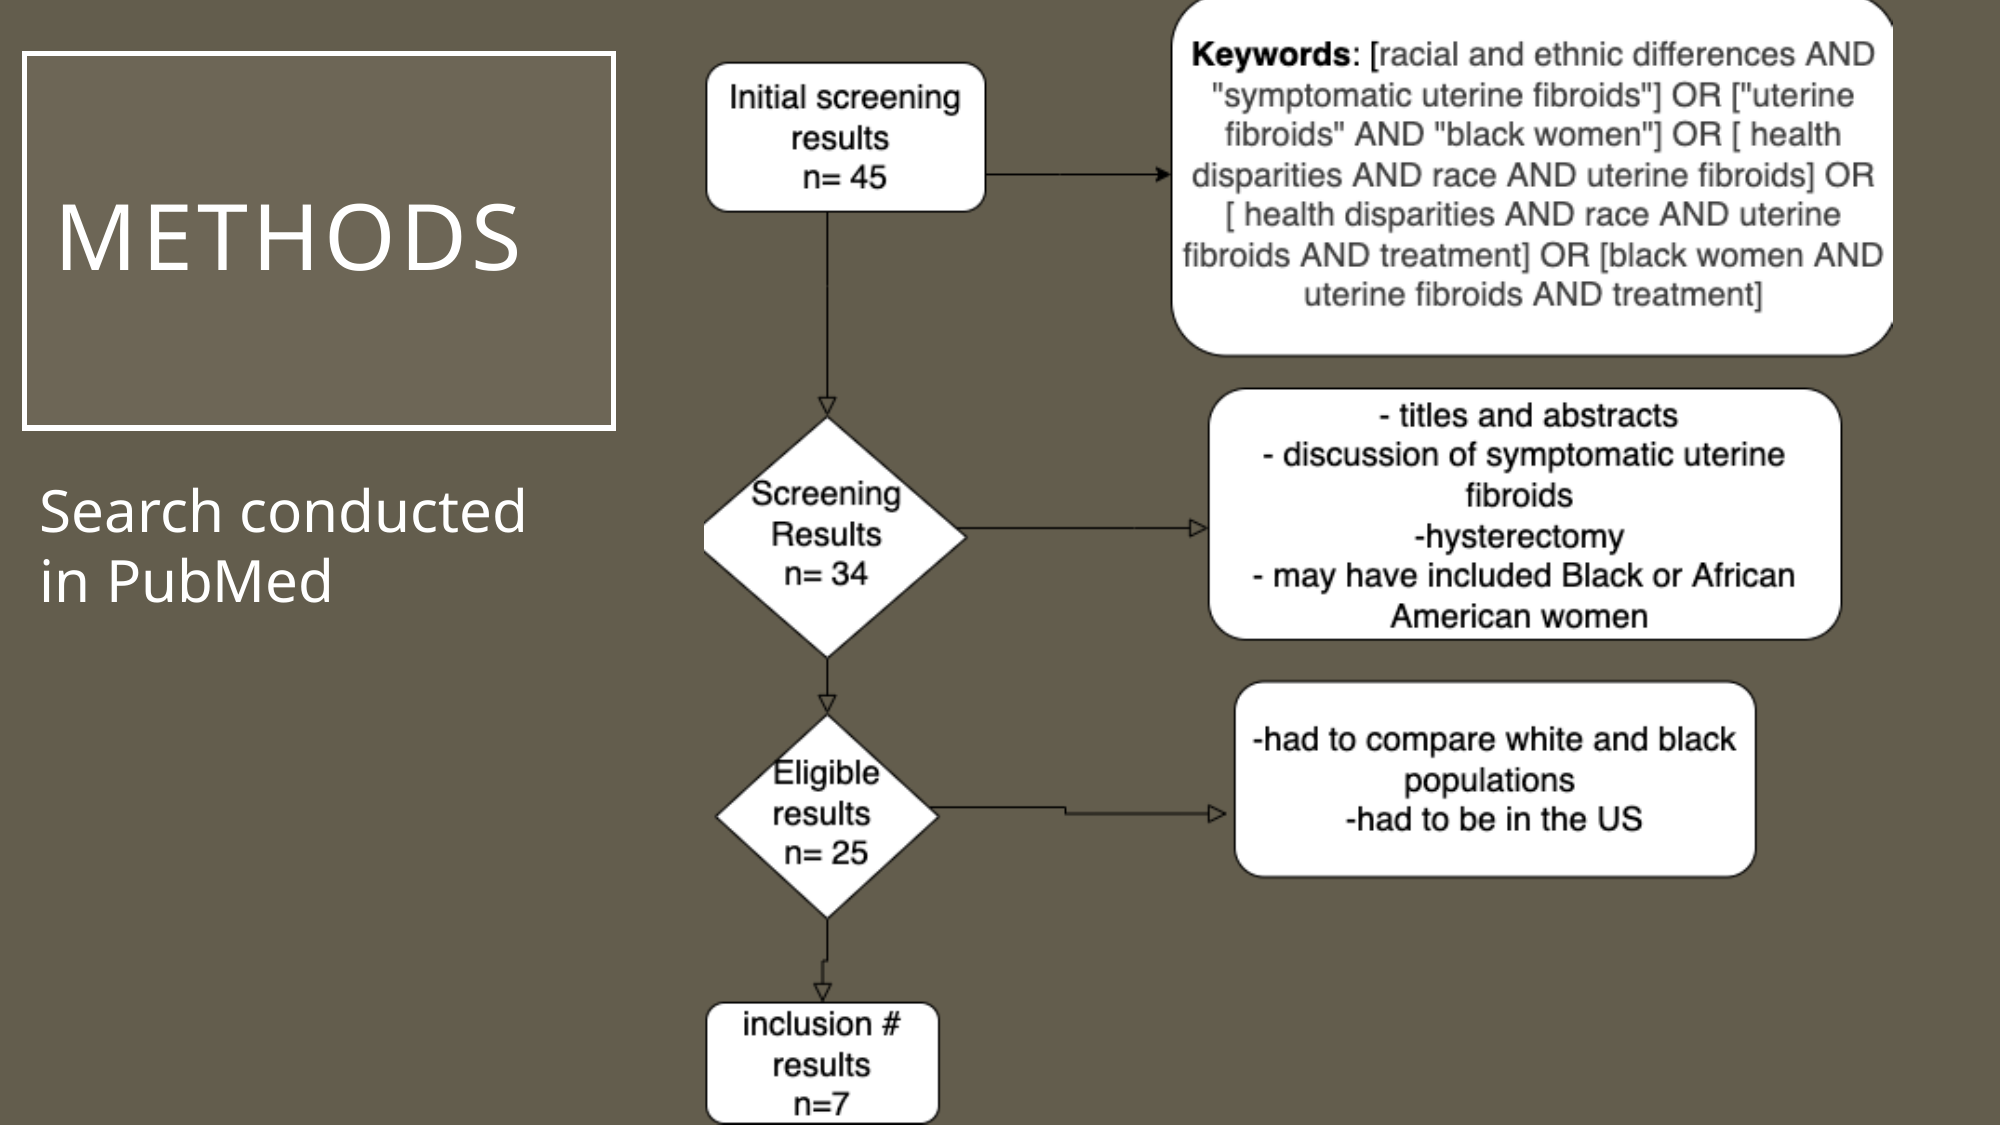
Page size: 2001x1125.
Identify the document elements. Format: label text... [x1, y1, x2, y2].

subtitle Search conducted in PubMed [24, 467, 545, 697]
picture [704, 0, 1893, 1125]
title Methods [22, 51, 616, 431]
